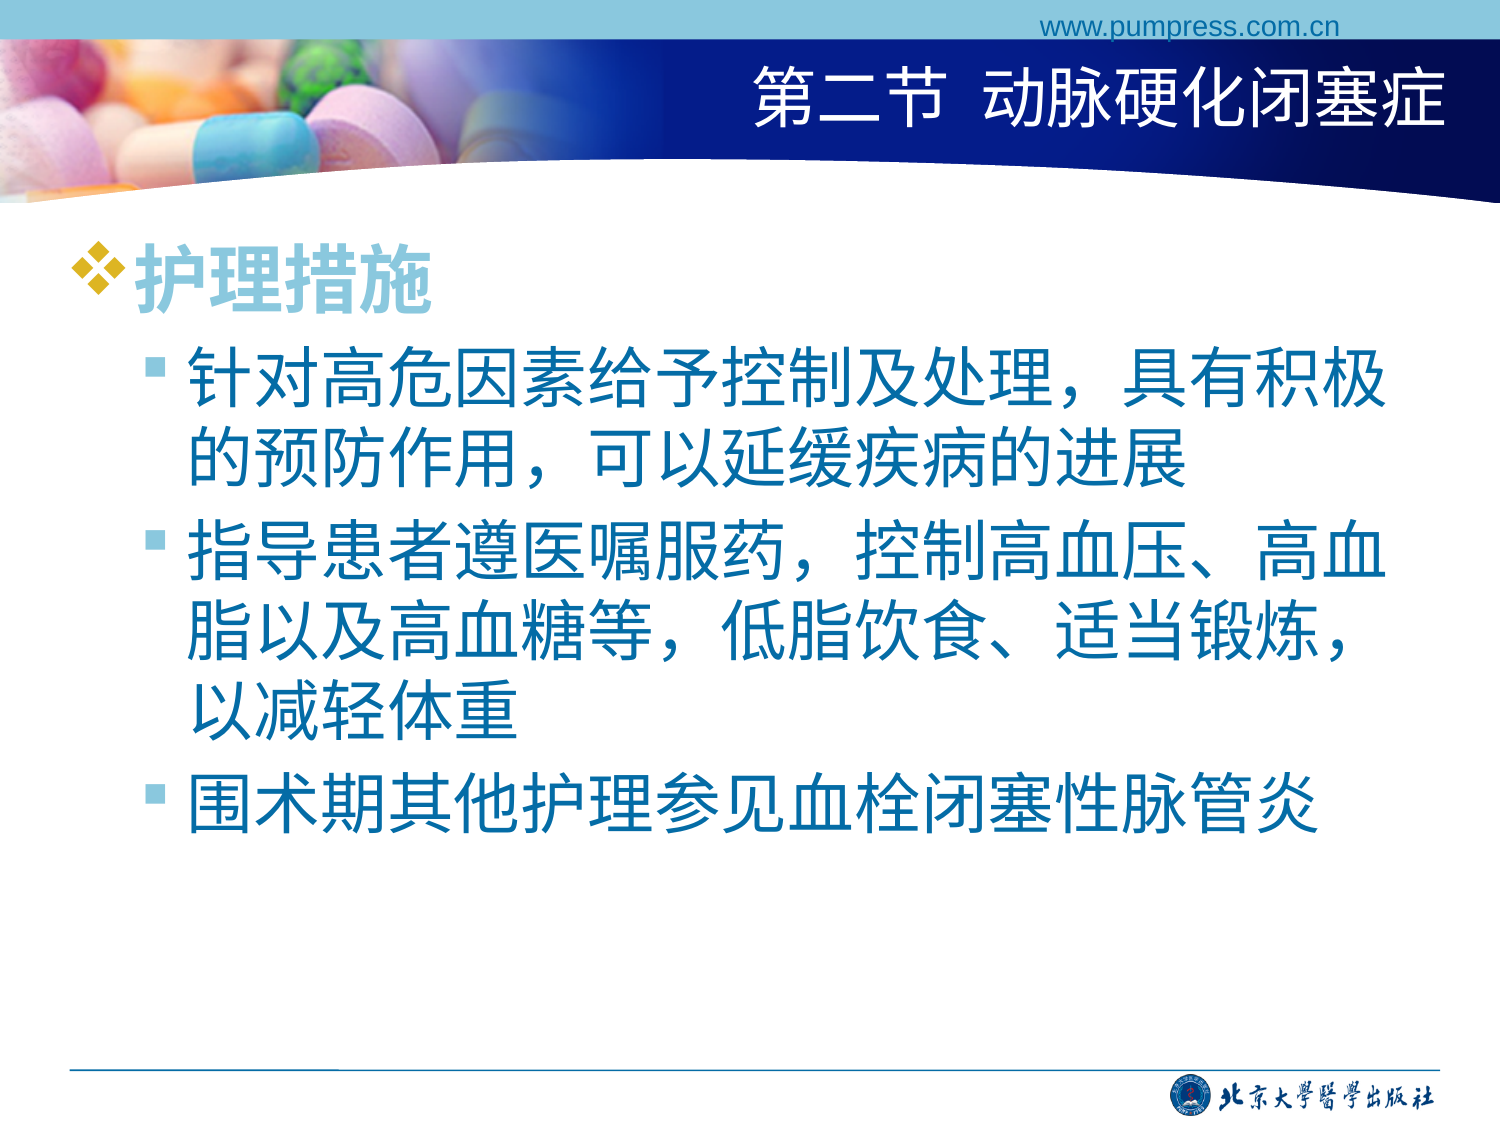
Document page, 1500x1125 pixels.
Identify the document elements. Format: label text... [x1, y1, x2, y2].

picture [1170, 1074, 1436, 1118]
title 第二节 动脉硬化闭塞症 [137, 49, 1463, 143]
picture [0, 40, 1500, 203]
slide_number www.pumpress.com.cn [1025, 0, 1463, 38]
list 护理措施 针对高危因素给予控制及处理，具有积极的预防作用，可以延缓疾病的进展 指导患者遵医嘱服药，控制高血压、高血脂以及高血糖等，低脂饮食、适当锻炼，以减轻体重 围术期其他护理参见血栓闭塞性脉管炎 [49, 224, 1463, 1026]
